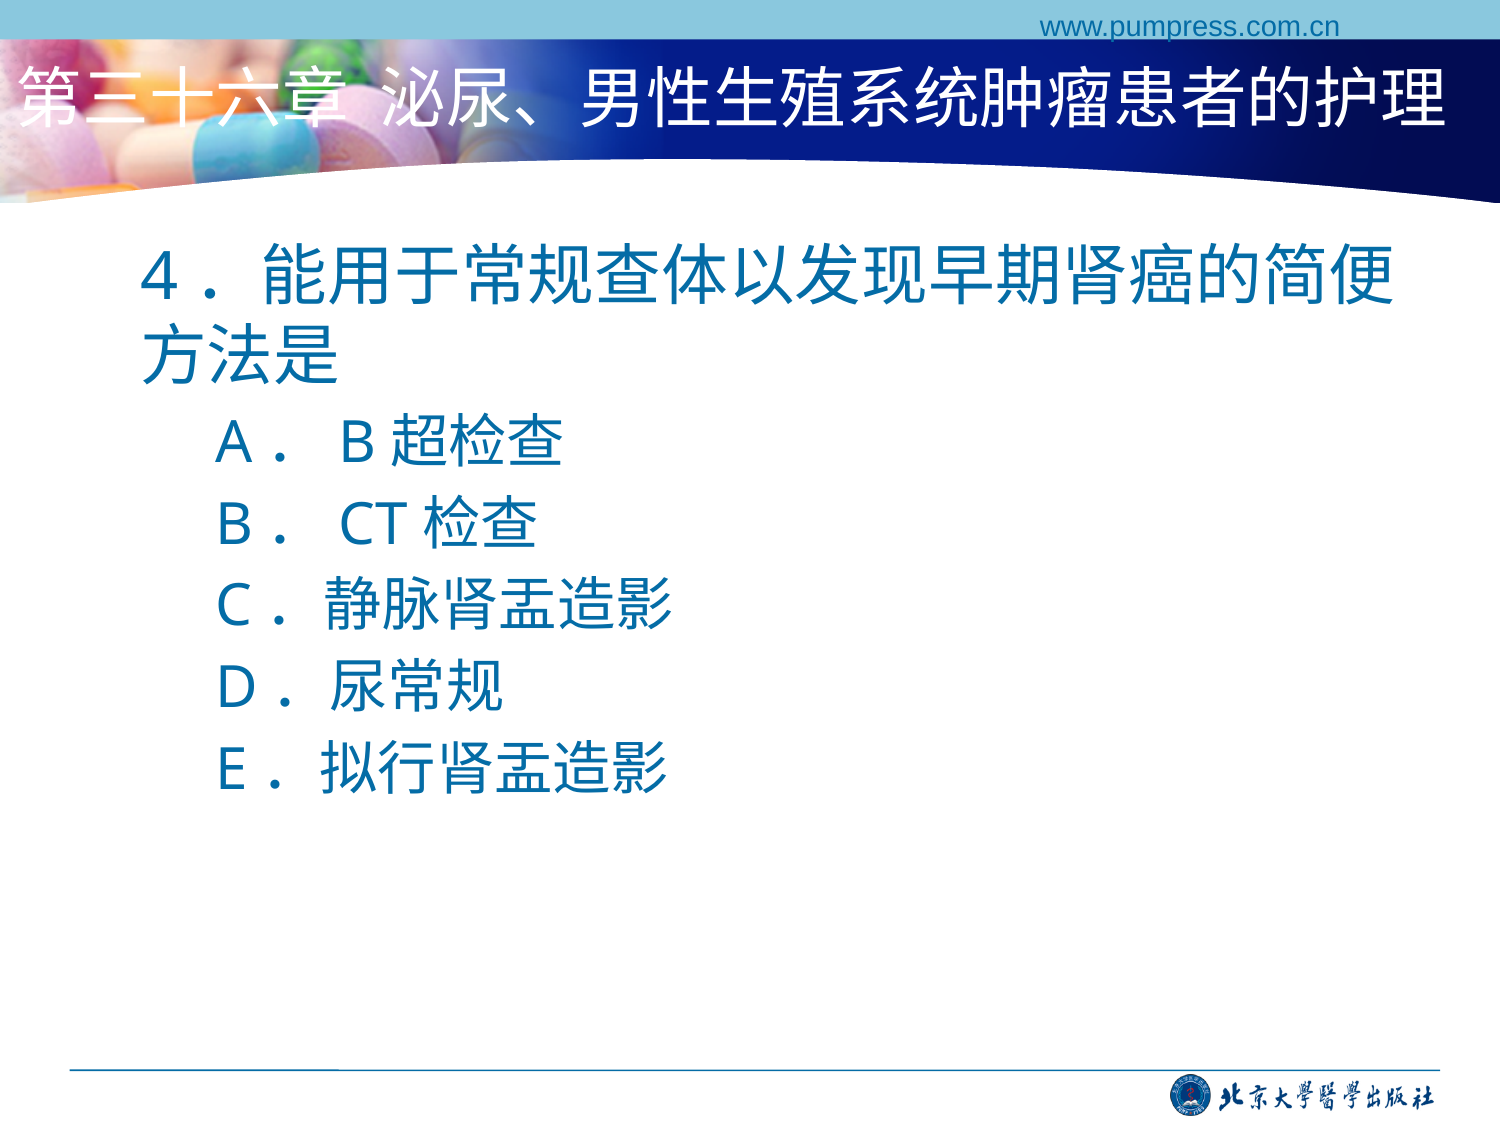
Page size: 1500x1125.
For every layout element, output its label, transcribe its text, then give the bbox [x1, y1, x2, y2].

picture [1170, 1074, 1436, 1118]
slide_number www.pumpress.com.cn [1025, 0, 1463, 38]
title 第三十六章 泌尿、男性生殖系统肿瘤患者的护理 [0, 49, 1463, 143]
list 4．能用于常规查体以发现早期肾癌的简便方法是 A．B超检查 B．CT检查 C．静脉肾盂造影 D．尿常规 E．拟行肾盂造影 [49, 224, 1463, 1026]
picture [0, 40, 1500, 203]
